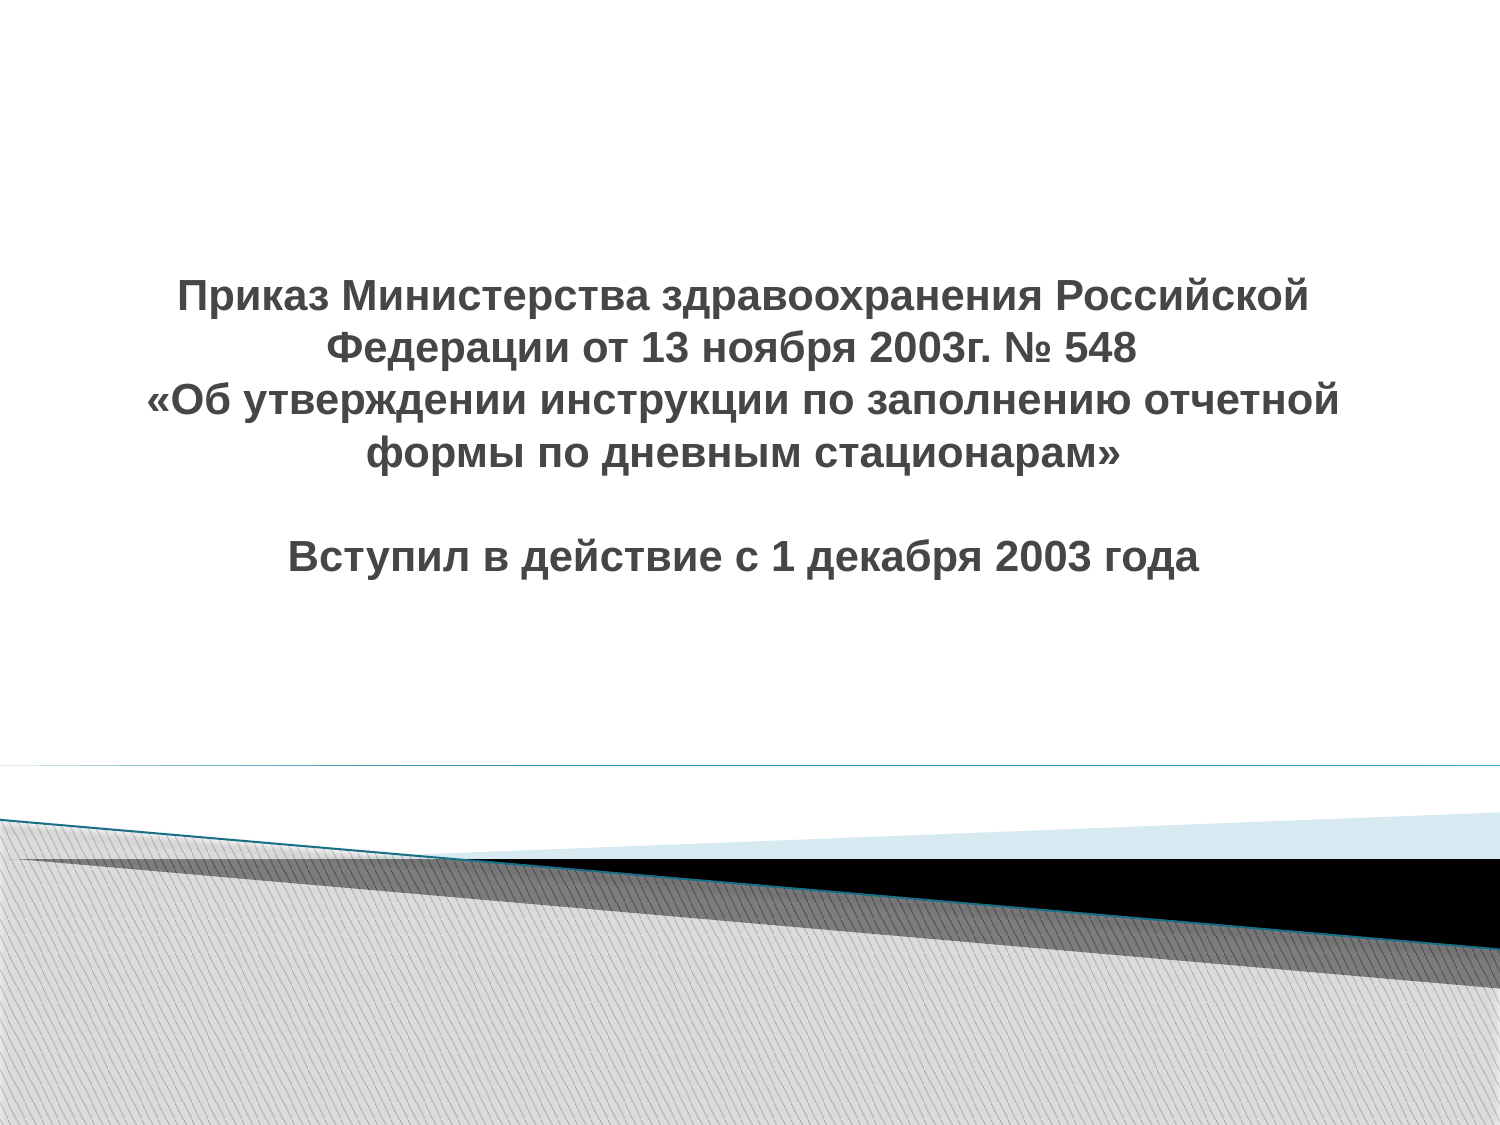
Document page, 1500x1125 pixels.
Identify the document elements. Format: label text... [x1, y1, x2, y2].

picture [5, 859, 1500, 989]
title Приказ Министерства здравоохранения Российской Федерации от 13 ноября 2003г. № 548 «Об утверждении инструкции по заполнению отчетной формы по дневным стационарам» Вступил в действие с 1 декабря 2003 года [100, 255, 1388, 588]
